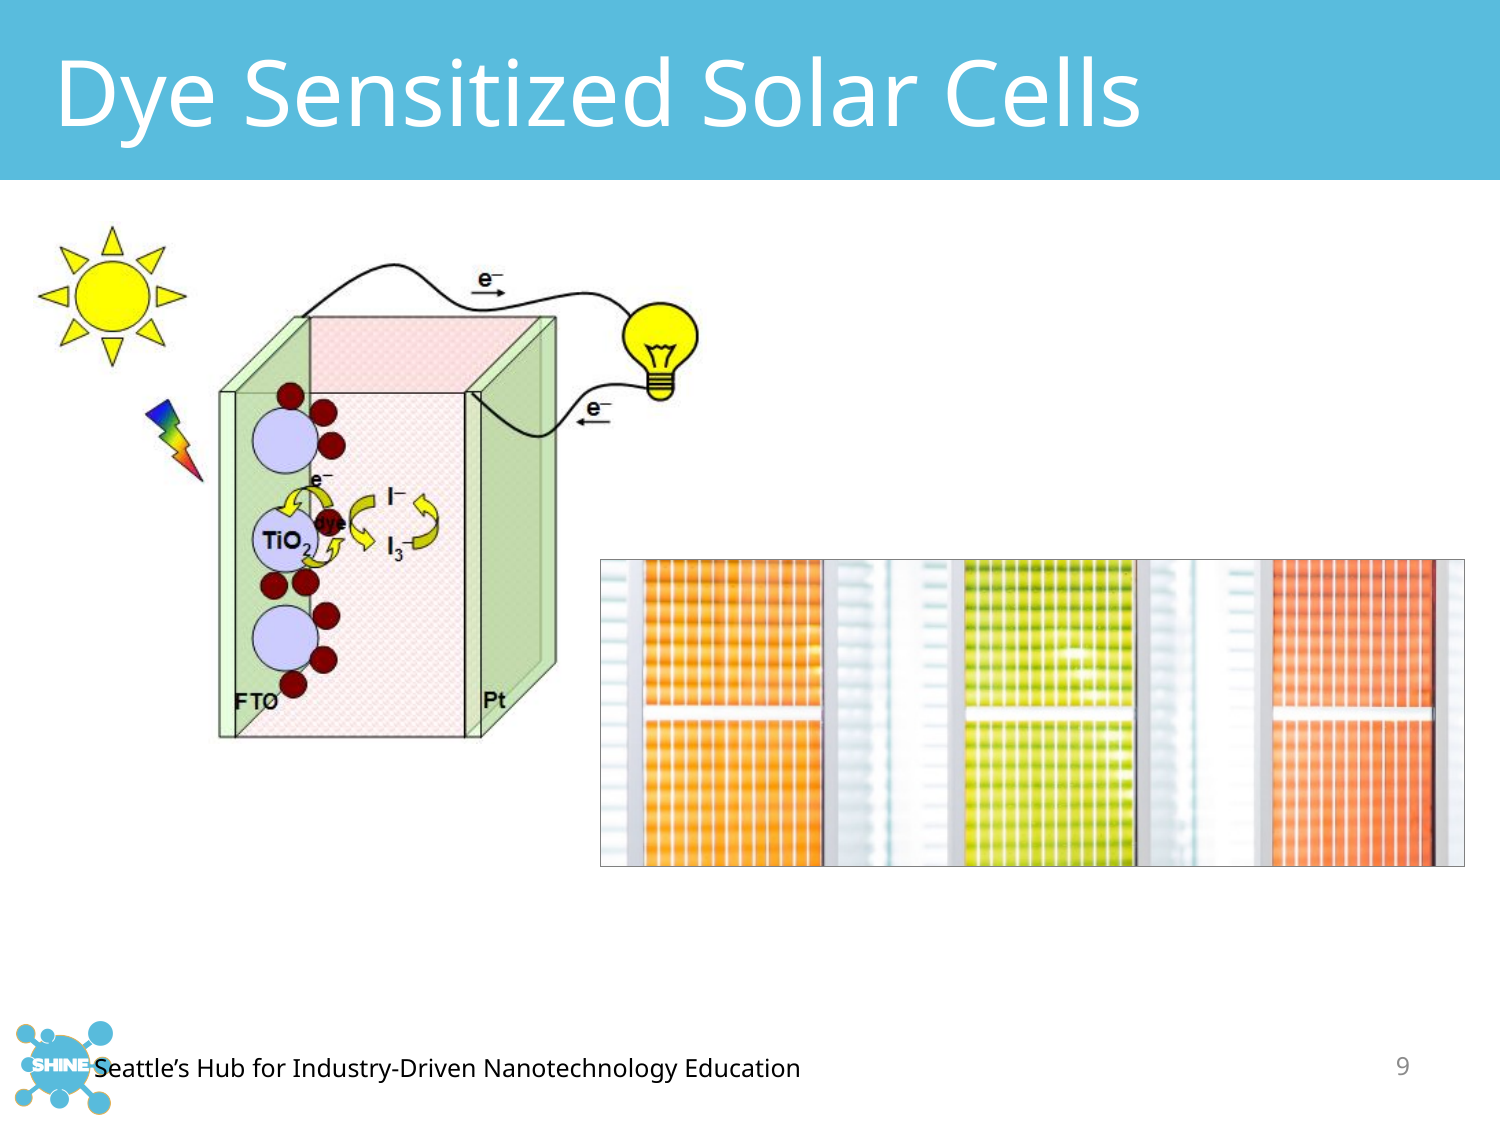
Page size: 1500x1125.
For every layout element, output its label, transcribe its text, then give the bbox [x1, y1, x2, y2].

slide_number 9 [1074, 1037, 1425, 1098]
picture [600, 559, 1465, 867]
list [32, 221, 707, 744]
picture [12, 1020, 116, 1115]
title Dye Sensitized Solar Cells [0, 0, 1500, 180]
